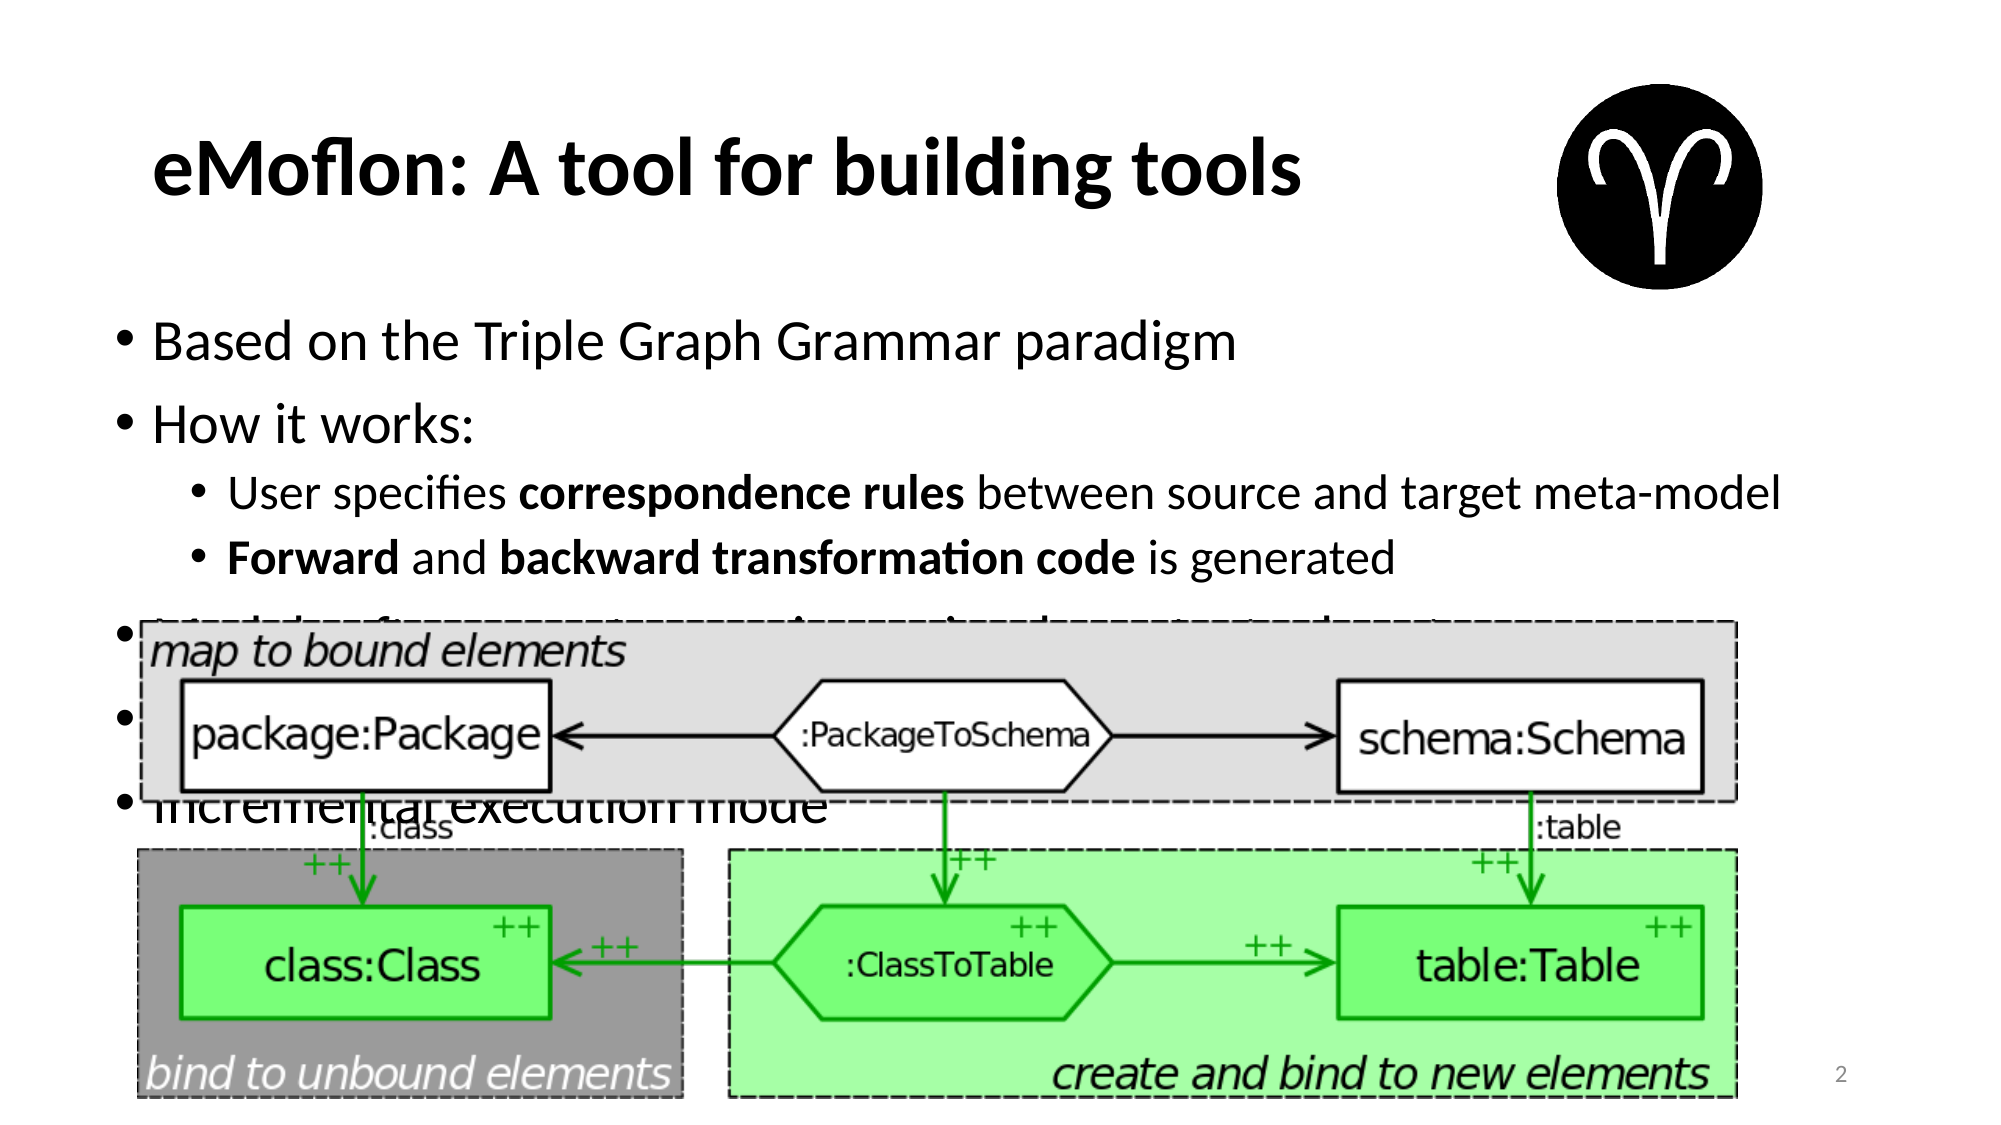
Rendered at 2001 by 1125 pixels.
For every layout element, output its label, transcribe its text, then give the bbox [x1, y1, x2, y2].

title eMoflon: A tool for building tools [137, 59, 2000, 278]
list Based on the Triple Graph Grammar paradigm How it works: User specifies correspondence rules between source and target meta-model Forward and backward transformation code is generated Model software systems using a visual or a textual syntax Generate EMF-compliant Java code from your model Incremental execution mode [99, 302, 1919, 900]
picture [137, 620, 1738, 1099]
slide_number 2 [1706, 1042, 1863, 1103]
picture [1557, 84, 1763, 290]
footer eMoflon solution to the SmartGrid case [163, 1099, 1706, 1103]
